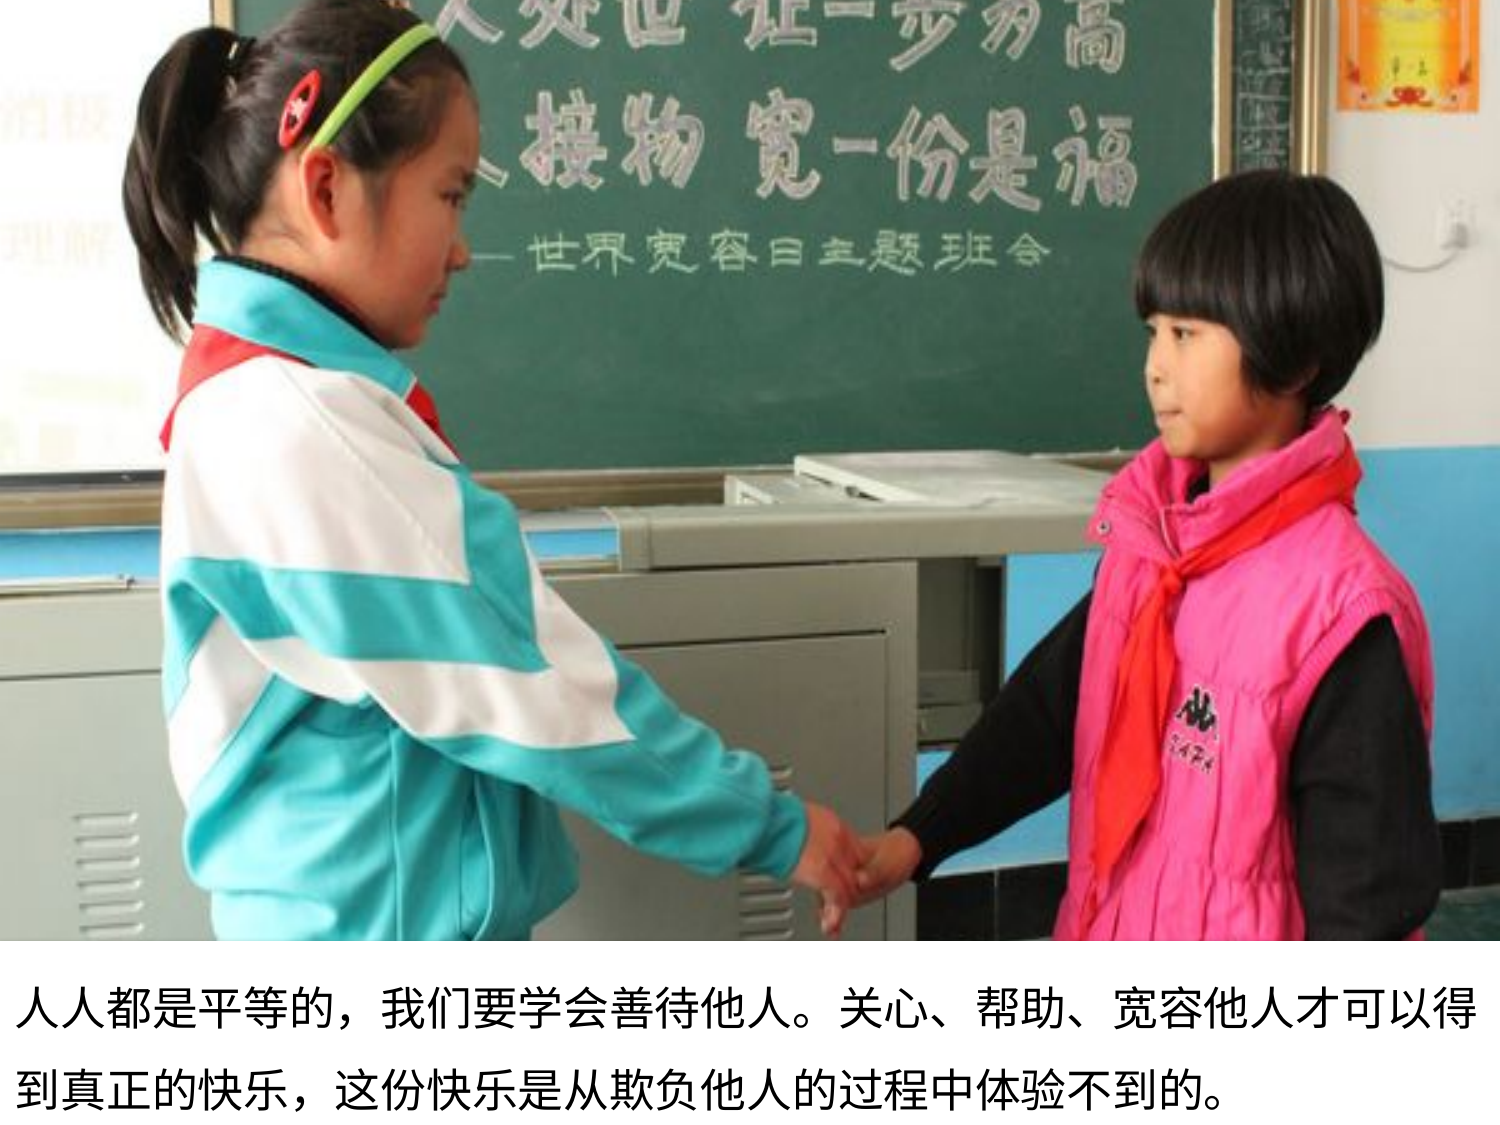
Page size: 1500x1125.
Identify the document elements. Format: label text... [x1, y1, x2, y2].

picture [0, 0, 1500, 1091]
text_box 人人都是平等的，我们要学会善待他人。关心、帮助、宽容他人才可以得到真正的快乐，这份快乐是从欺负他人的过程中体验不到的。 [0, 1095, 1500, 1125]
